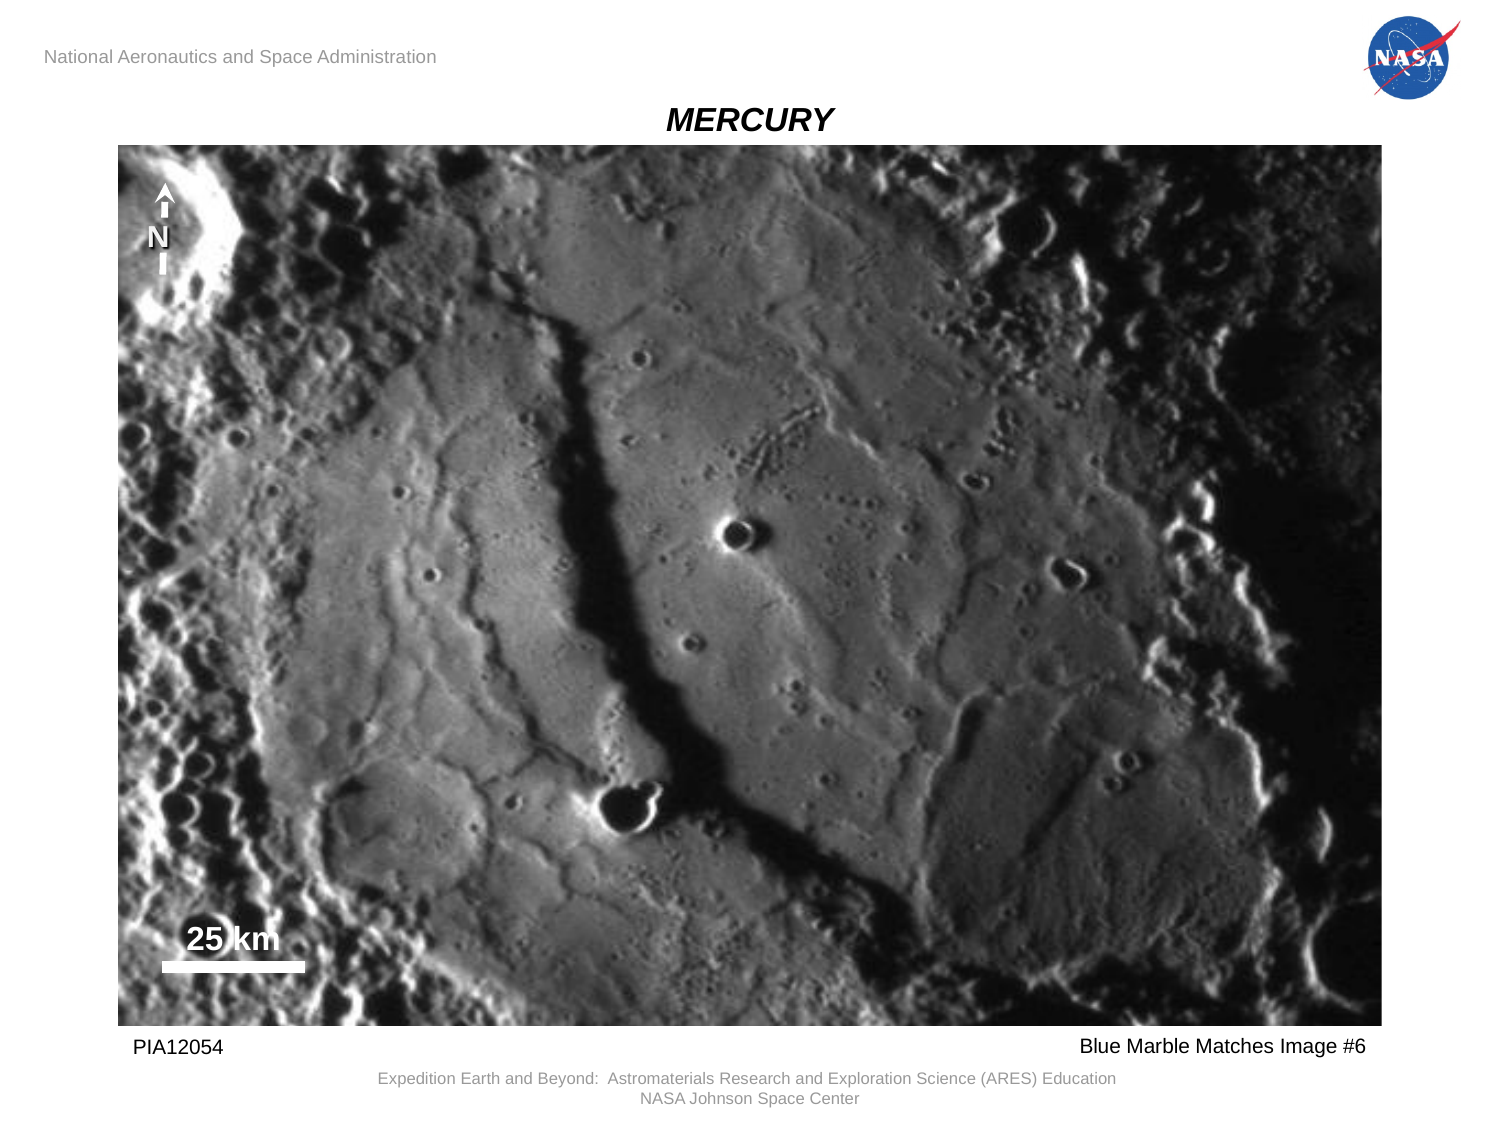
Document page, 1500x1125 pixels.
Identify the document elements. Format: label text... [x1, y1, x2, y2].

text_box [117, 145, 1382, 1067]
text_box MERCURY [381, 91, 1119, 143]
picture [1362, 15, 1461, 100]
